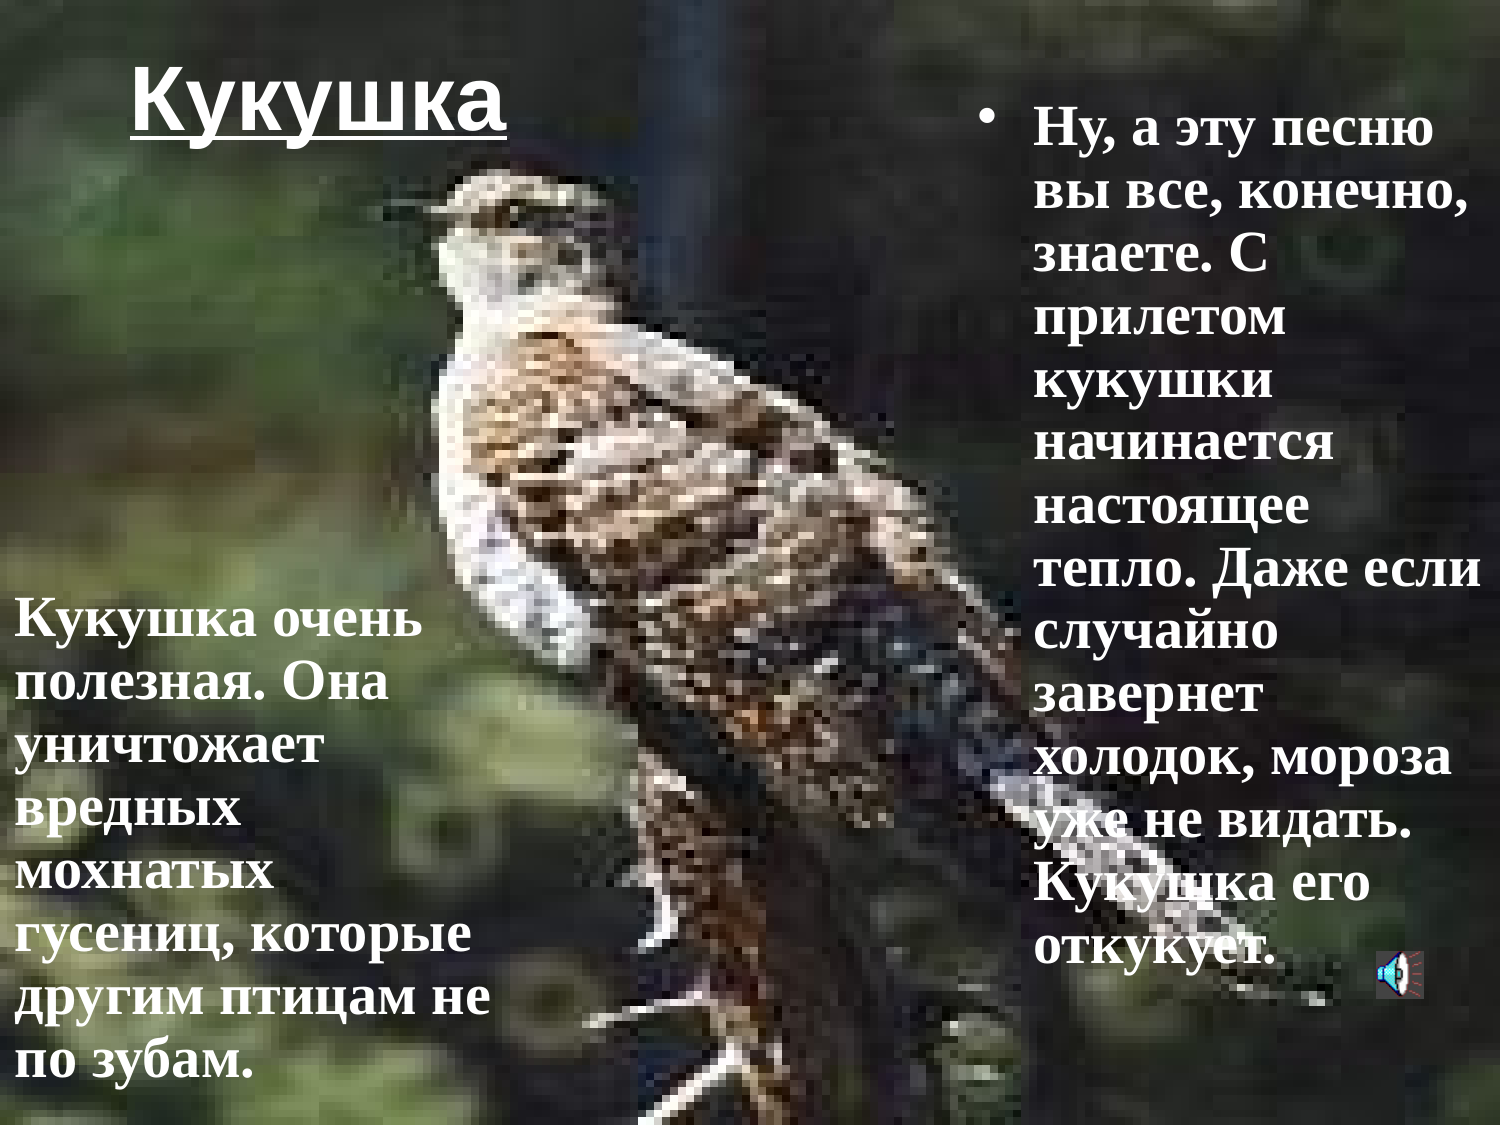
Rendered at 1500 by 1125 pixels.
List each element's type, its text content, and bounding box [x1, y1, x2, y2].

title Кукушка [0, 0, 638, 188]
list Ну, а эту песню вы все, конечно, знаете. С прилетом кукушки начинается настоящее тепло. Даже если случайно завернет холодок, мороза уже не видать. Кукушка его откукует. [962, 87, 1500, 988]
text_box Кукушка очень полезная. Она уничтожает вредных мохнатых гусениц, которые другим птицам не по зубам. [0, 578, 525, 1125]
picture [0, 0, 1500, 1125]
